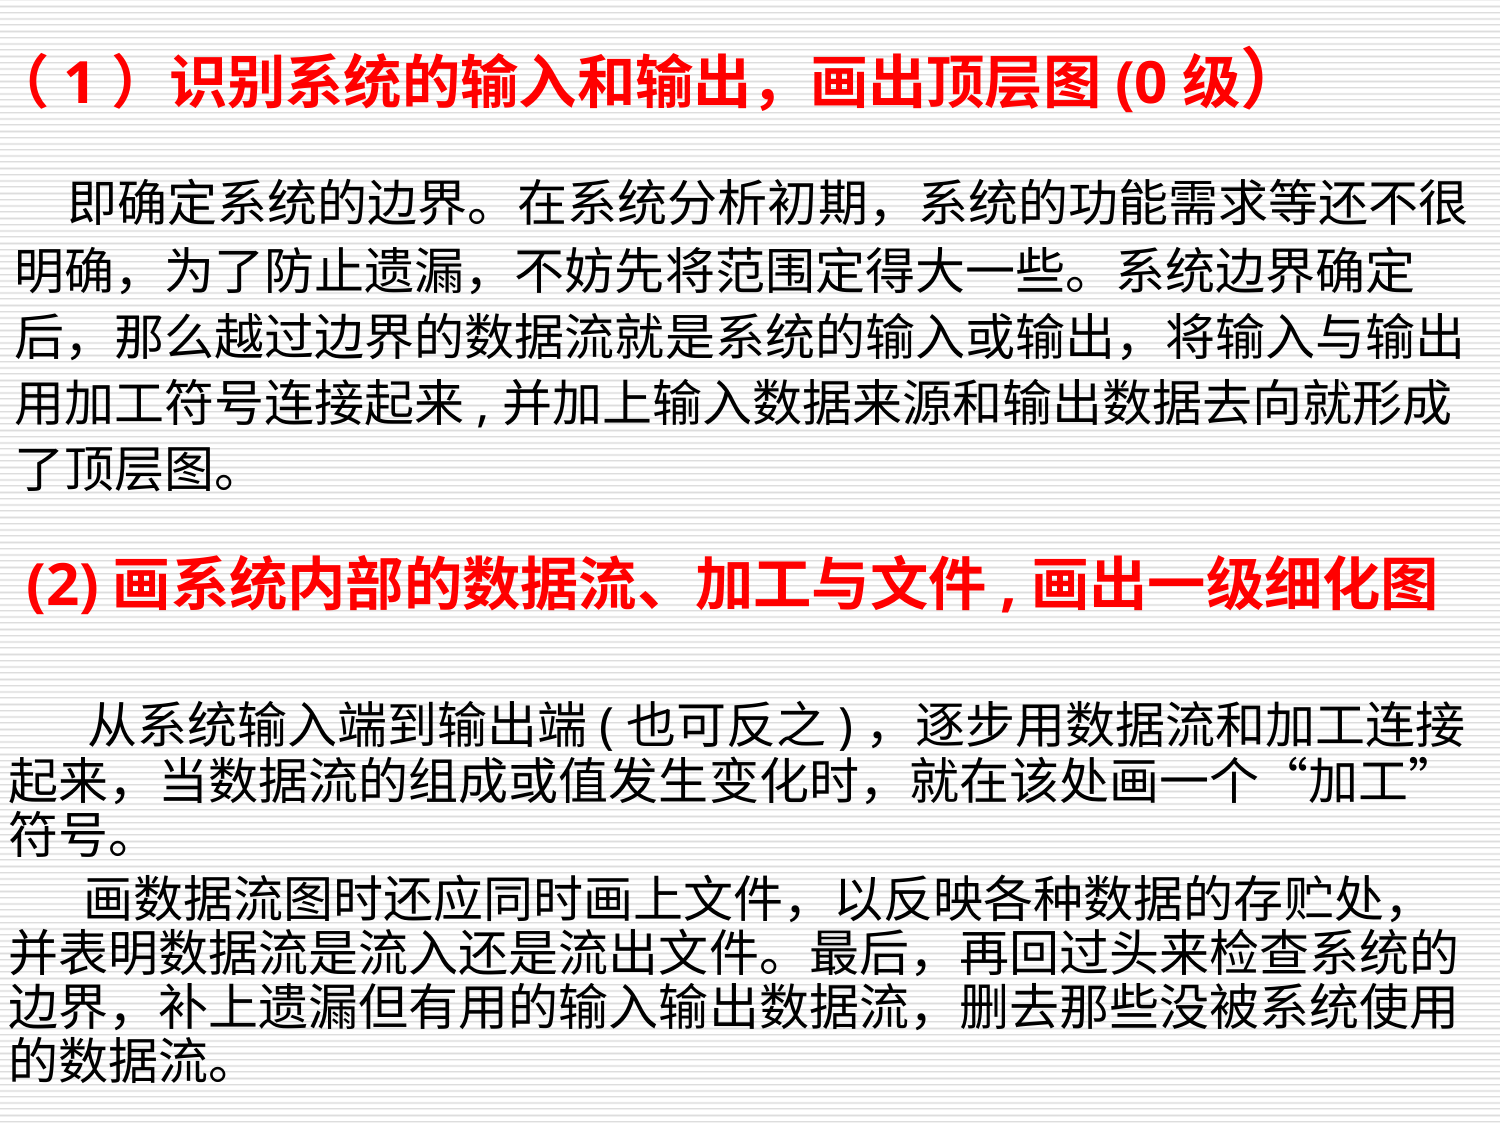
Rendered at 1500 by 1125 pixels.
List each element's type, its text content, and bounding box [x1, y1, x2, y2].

picture [0, 505, 1500, 1125]
text_box 从系统输入端到输出端(也可反之)，逐步用数据流和加工连接起来，当数据流的组成或值发生变化时，就在该处画一个“加工”符号。 画数据流图时还应同时画上文件，以反映各种数据的存贮处，并表明数据流是流入还是流出文件。最后，再回过头来检查系统的边界，补上遗漏但有用的输入输出数据流，删去那些没被系统使用的数据流。 [0, 686, 1494, 1098]
text_box （1）识别系统的输入和输出，画出顶层图(0级） [0, 38, 1322, 125]
picture [0, 0, 1500, 148]
text_box 即确定系统的边界。在系统分析初期，系统的功能需求等还不很明确，为了防止遗漏，不妨先将范围定得大一些。系统边界确定后，那么越过边界的数据流就是系统的输入或输出，将输入与输出用加工符号连接起来,并加上输入数据来源和输出数据去向就形成了顶层图。 [0, 148, 1500, 505]
text_box (2)画系统内部的数据流、加工与文件,画出一级细化图 [11, 547, 1500, 626]
